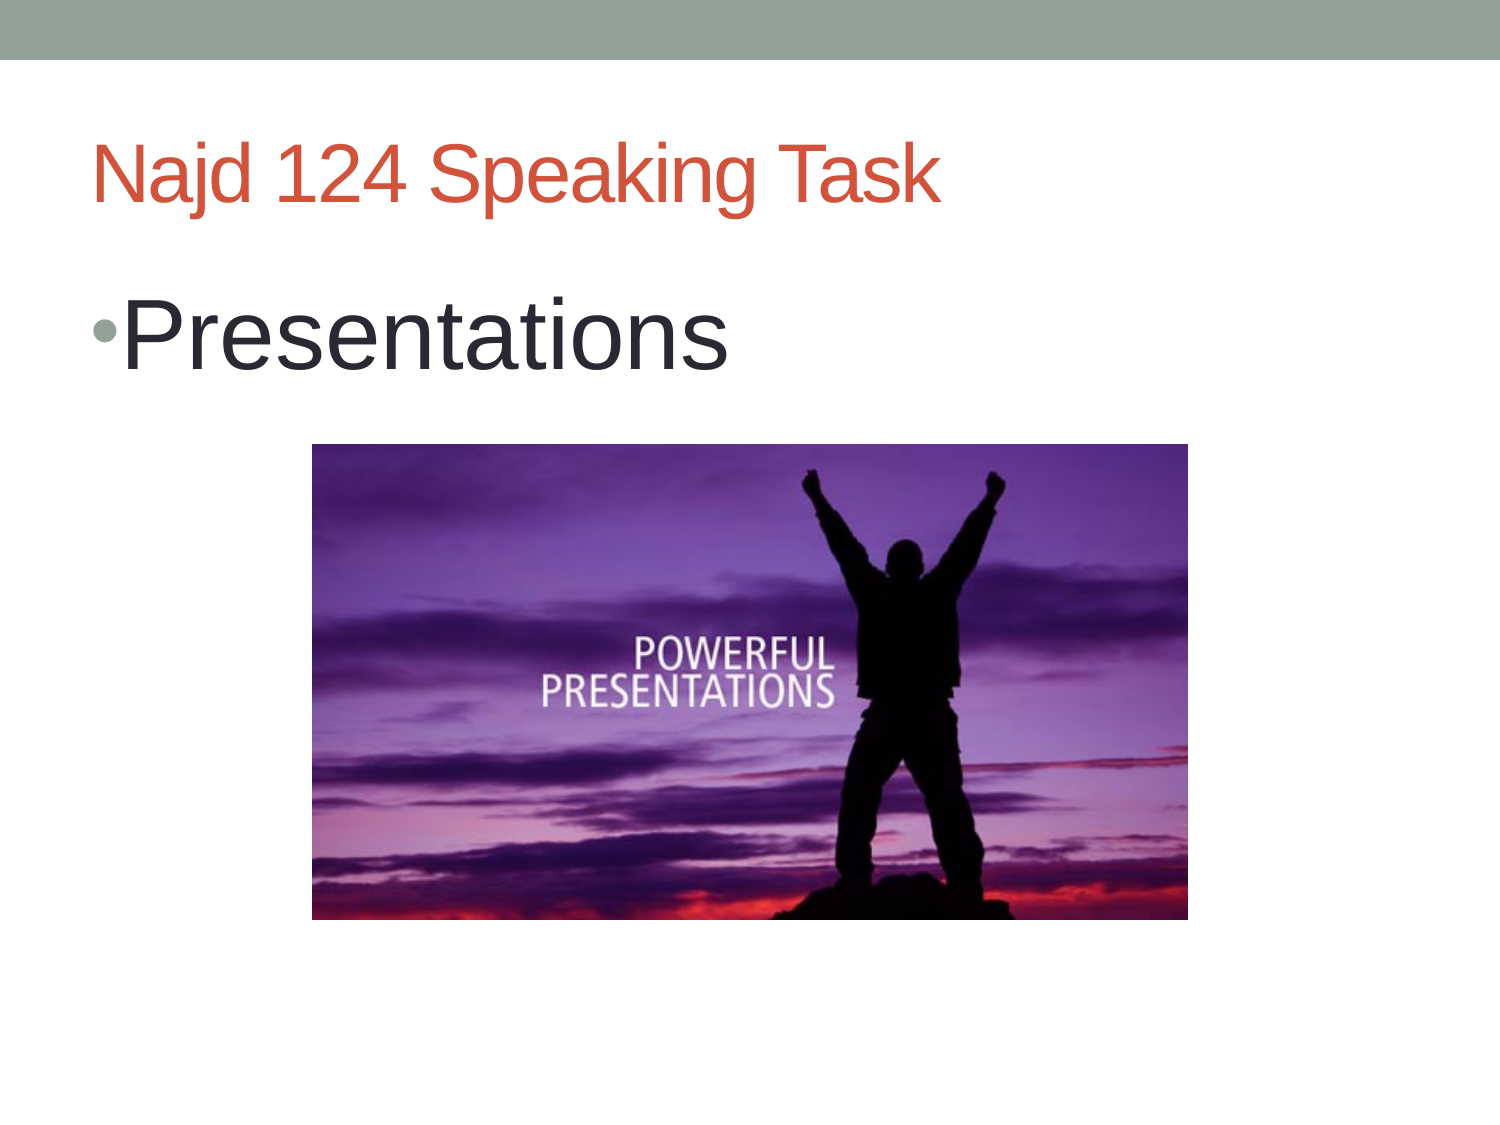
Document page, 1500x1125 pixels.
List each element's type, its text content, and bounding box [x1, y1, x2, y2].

title Najd 124 Speaking Task [75, 87, 1425, 250]
list Presentations [75, 262, 1425, 1063]
picture [312, 444, 1188, 920]
